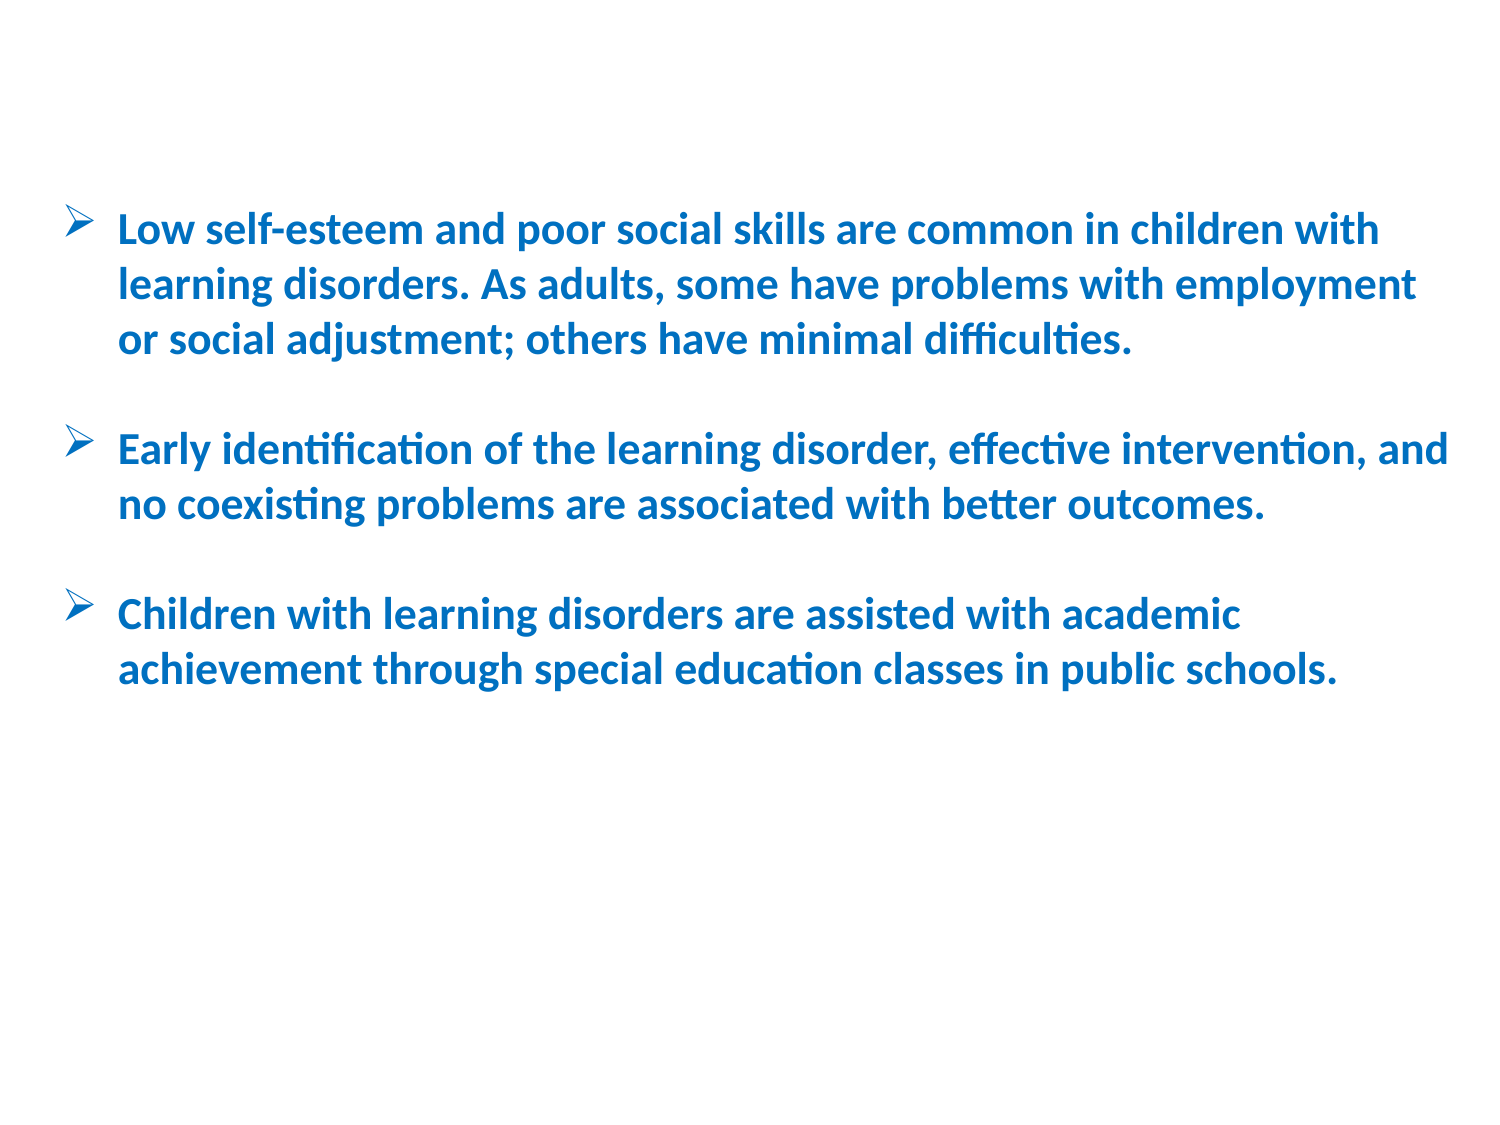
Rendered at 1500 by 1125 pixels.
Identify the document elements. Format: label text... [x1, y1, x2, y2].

text_box Low self-esteem and poor social skills are common in children with learning disorders. As adults, some have problems with employment or social adjustment; others have minimal difficulties. Early identification of the learning disorder, effective intervention, and no coexisting problems are associated with better outcomes. Children with learning disorders are assisted with academic achievement through special education classes in public schools. [46, 191, 1471, 701]
